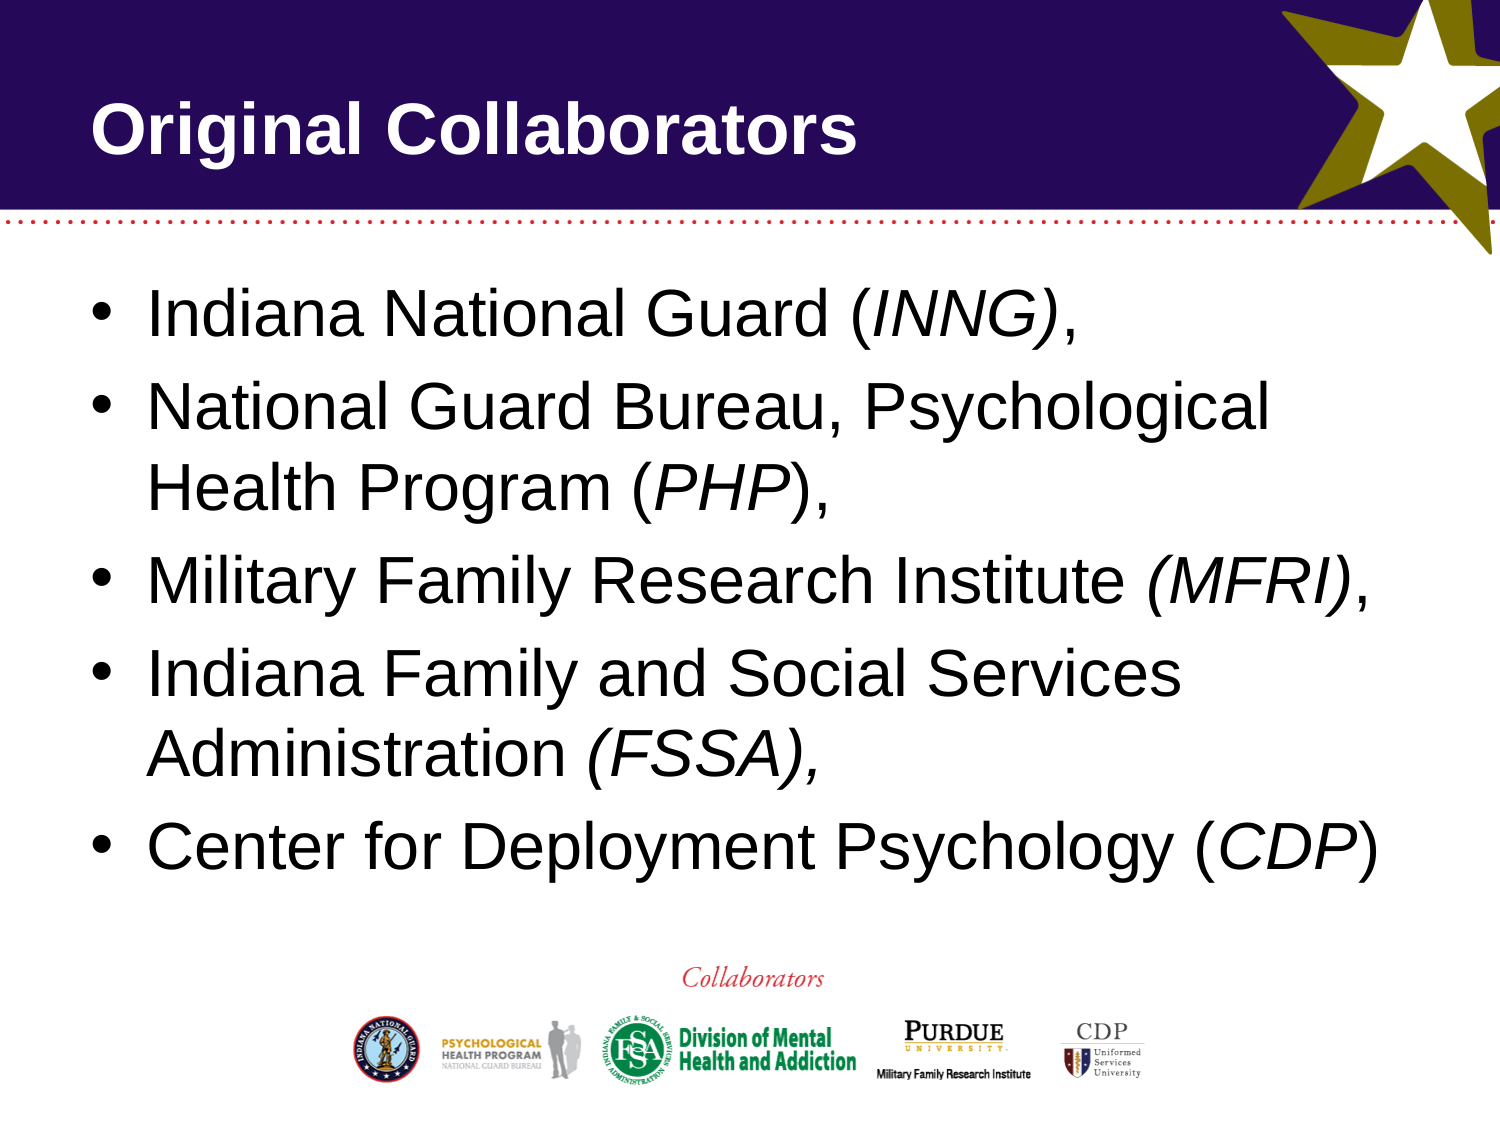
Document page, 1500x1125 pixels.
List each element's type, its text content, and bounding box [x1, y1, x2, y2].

title Original Collaborators [75, 37, 1313, 213]
list Indiana National Guard (INNG), National Guard Bureau, Psychological Health Program (PHP), Military Family Research Institute (MFRI), Indiana Family and Social Services Administration (FSSA), Center for Deployment Psychology (CDP) [75, 262, 1463, 1005]
picture [0, 0, 1500, 1125]
